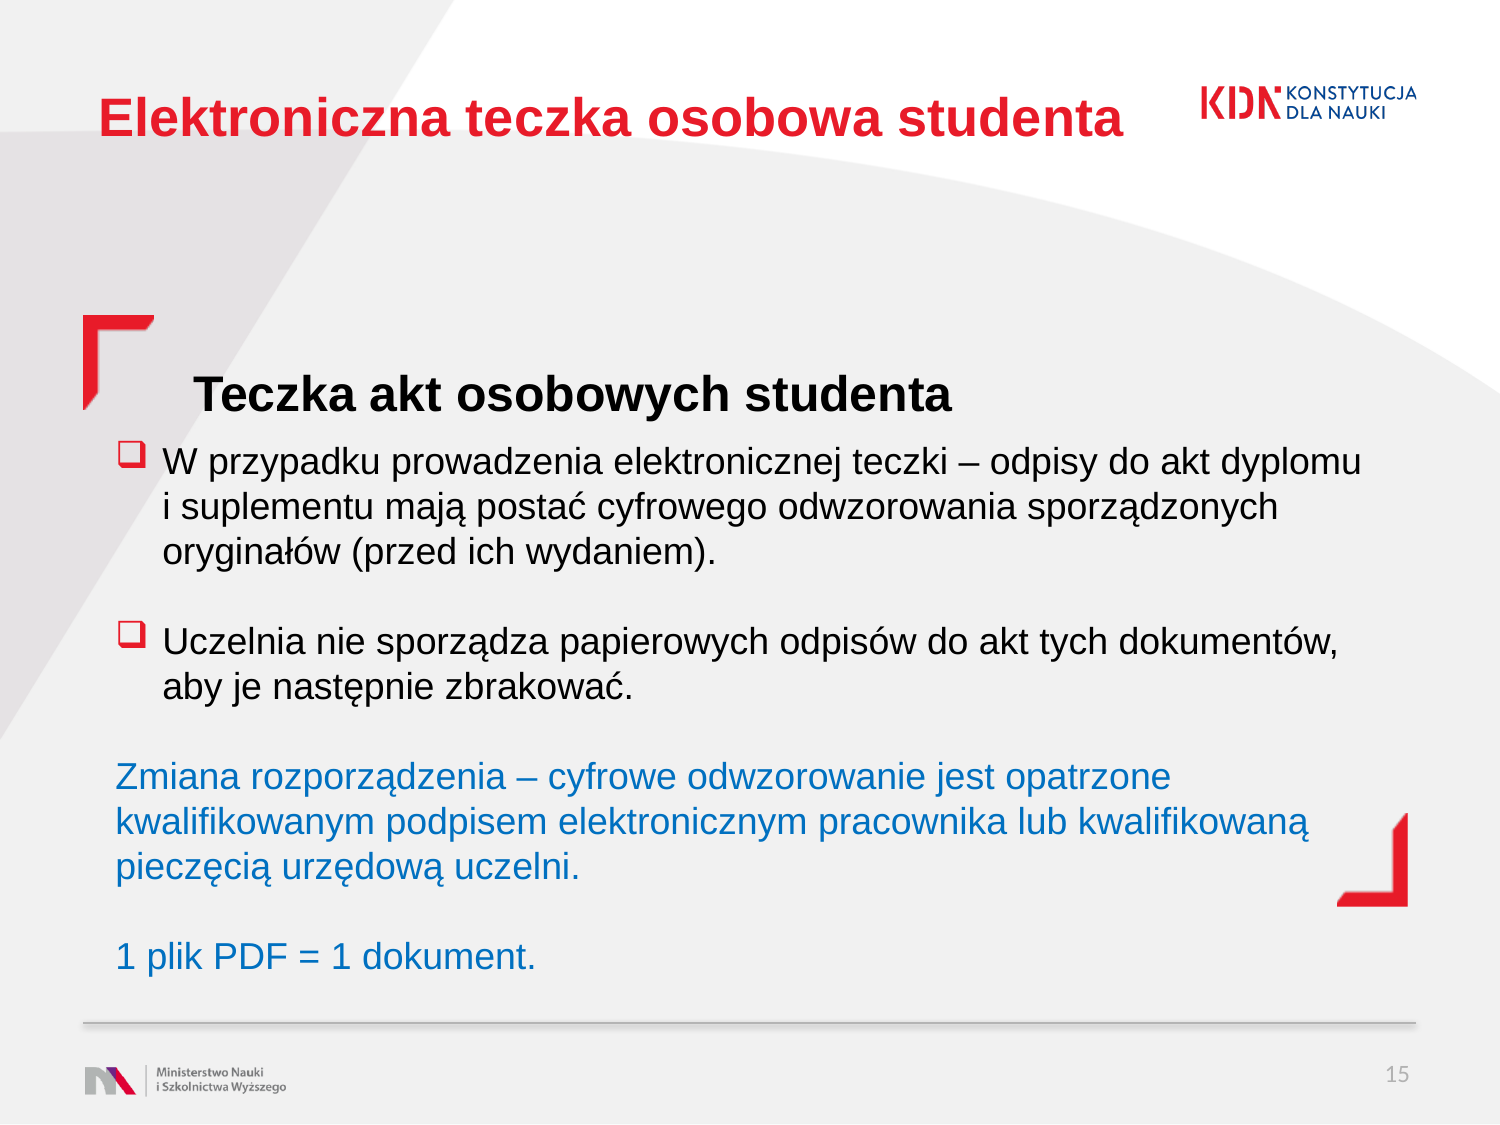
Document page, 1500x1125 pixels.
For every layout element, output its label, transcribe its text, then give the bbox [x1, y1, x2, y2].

slide_number 15 [1074, 1042, 1425, 1103]
text_box Teczka akt osobowych studenta [178, 354, 1352, 429]
title Elektroniczna teczka osobowa studenta [83, 74, 1170, 143]
picture [0, 0, 1500, 1125]
list W przypadku prowadzenia elektronicznej teczki – odpisy do akt dyplomu i suplementu mają postać cyfrowego odwzorowania sporządzonych oryginałów (przed ich wydaniem). Uczelnia nie sporządza papierowych odpisów do akt tych dokumentów, aby je następnie zbrakować. Zmiana rozporządzenia – cyfrowe odwzorowanie jest opatrzone kwalifikowanym podpisem elektronicznym pracownika lub kwalifikowaną pieczęcią urzędową uczelni. 1 plik PDF = 1 dokument. [100, 429, 1388, 965]
